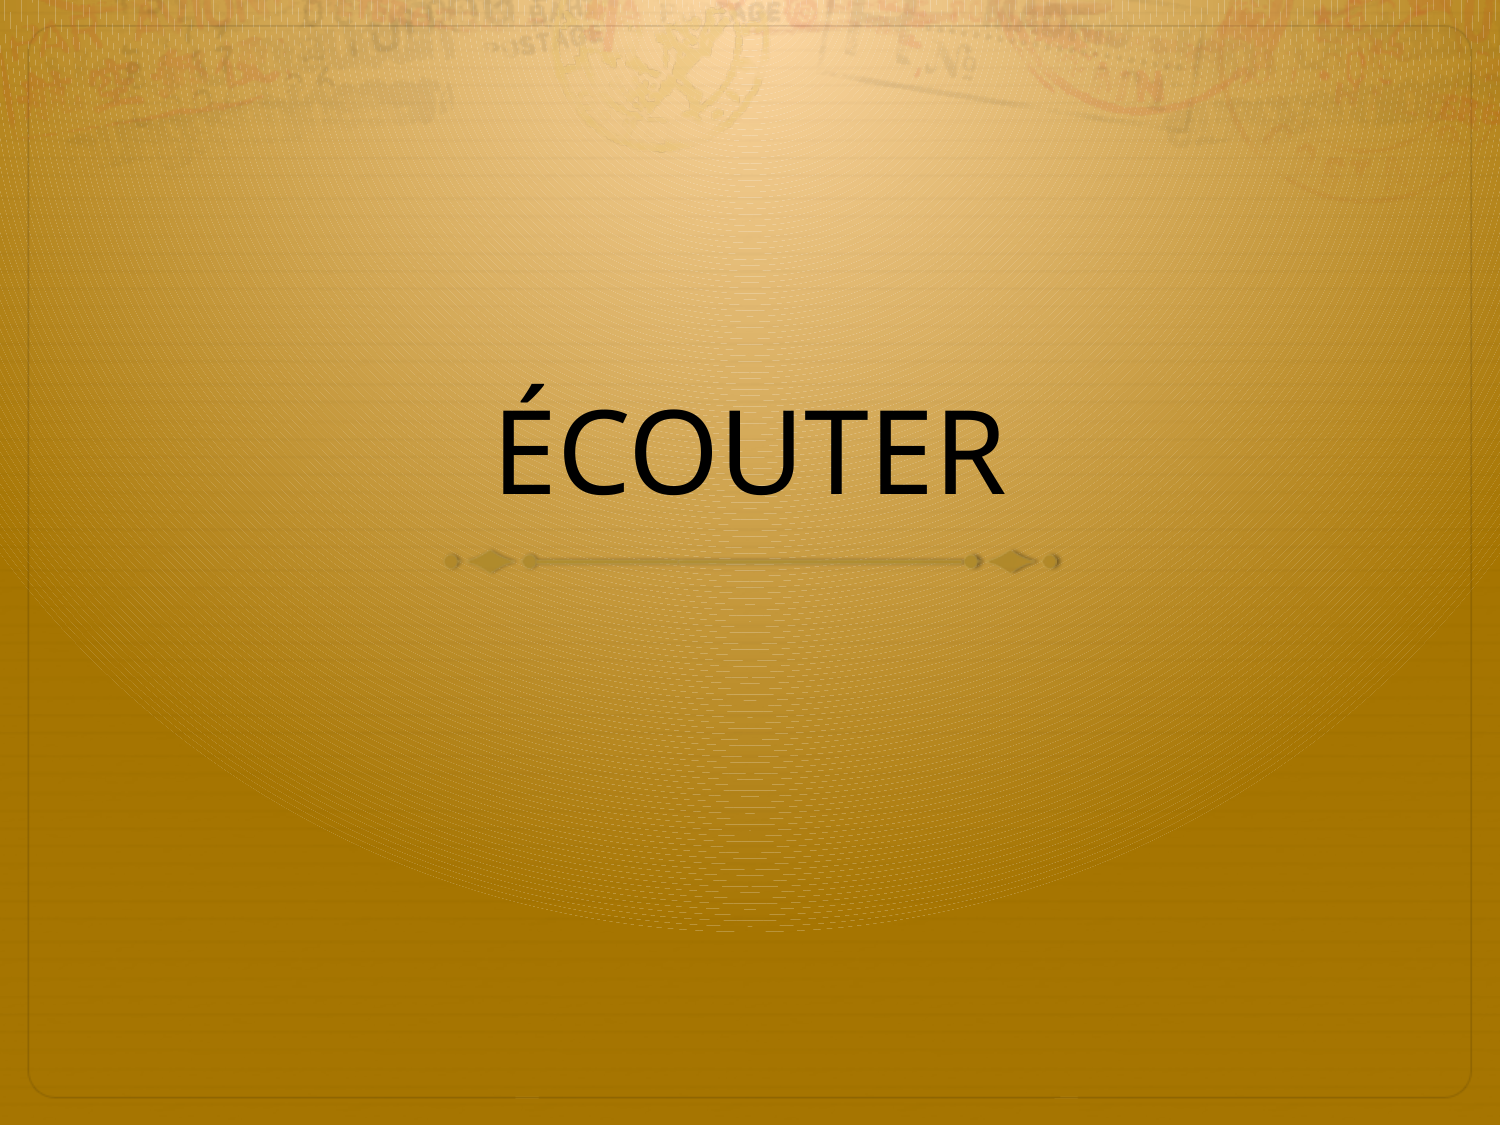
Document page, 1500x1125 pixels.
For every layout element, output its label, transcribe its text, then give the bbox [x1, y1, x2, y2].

title ÉCOUTER [93, 210, 1407, 525]
picture [0, 0, 1500, 1125]
